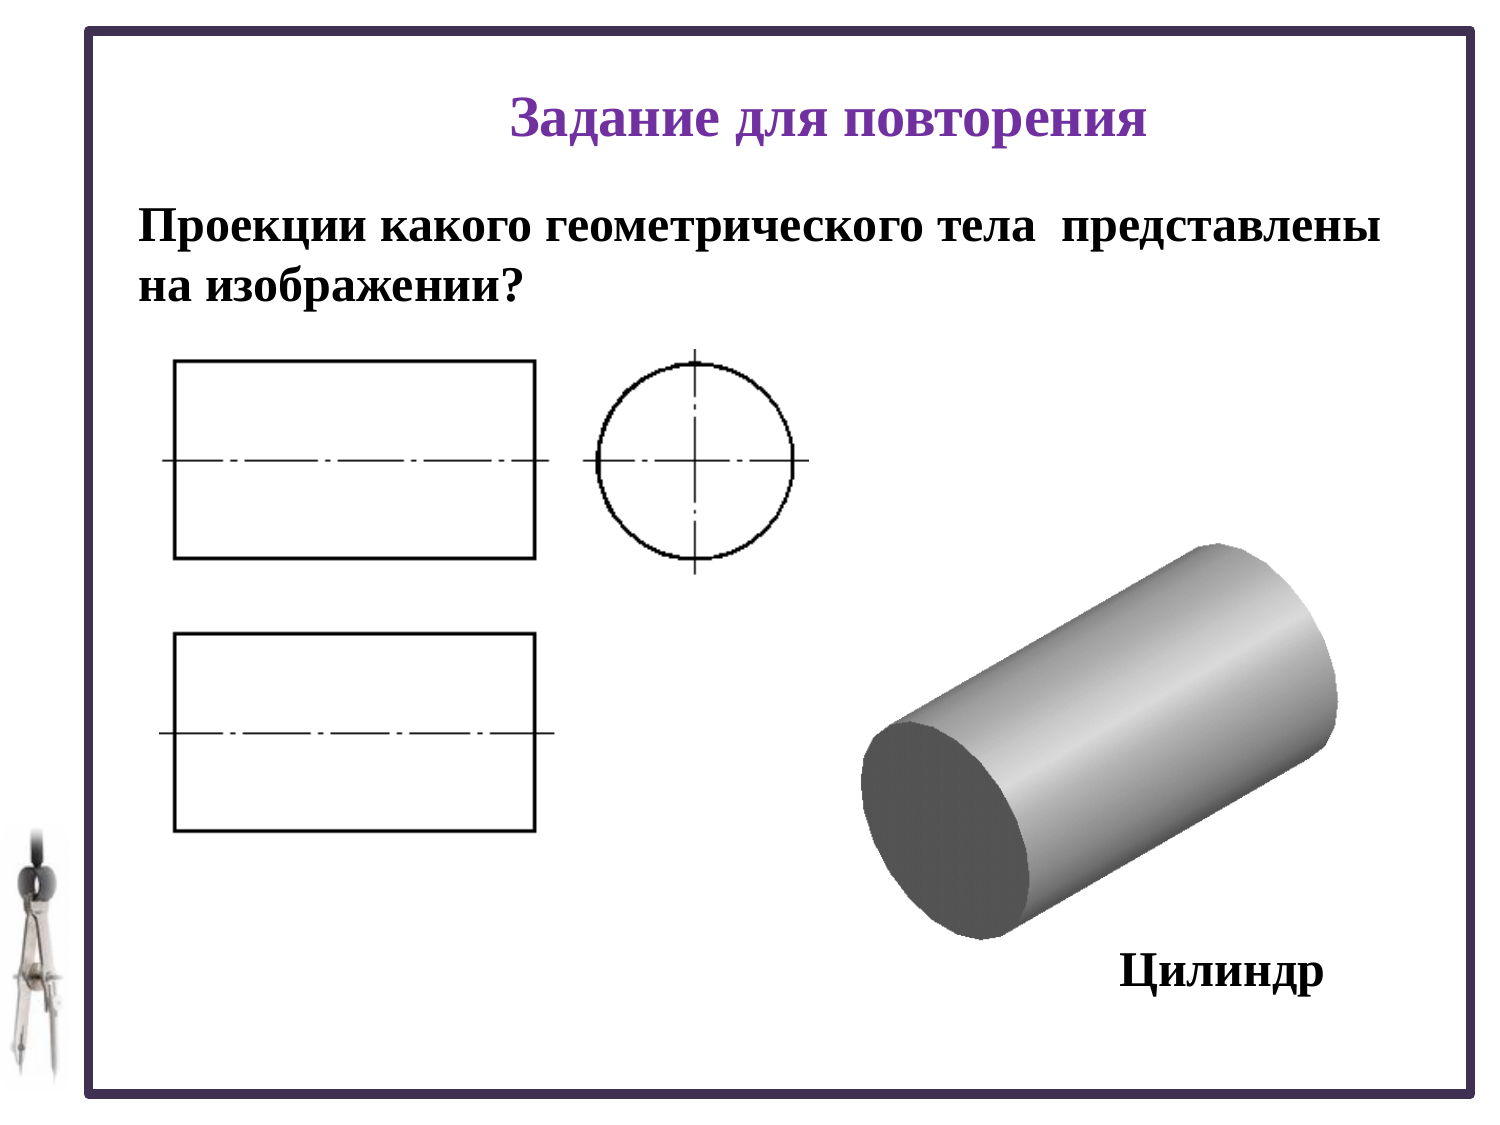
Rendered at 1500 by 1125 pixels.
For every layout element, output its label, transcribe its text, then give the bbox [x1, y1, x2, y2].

picture [0, 822, 72, 1095]
picture [159, 349, 810, 845]
picture [820, 538, 1365, 956]
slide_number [75, 1042, 425, 1103]
text_box Задание для повторения [194, 54, 1388, 160]
text_box Цилиндр [1104, 965, 1353, 1004]
text_box [86, 29, 1473, 1096]
text_box Проекции какого геометрического тела представлены на изображении? [123, 184, 1424, 320]
